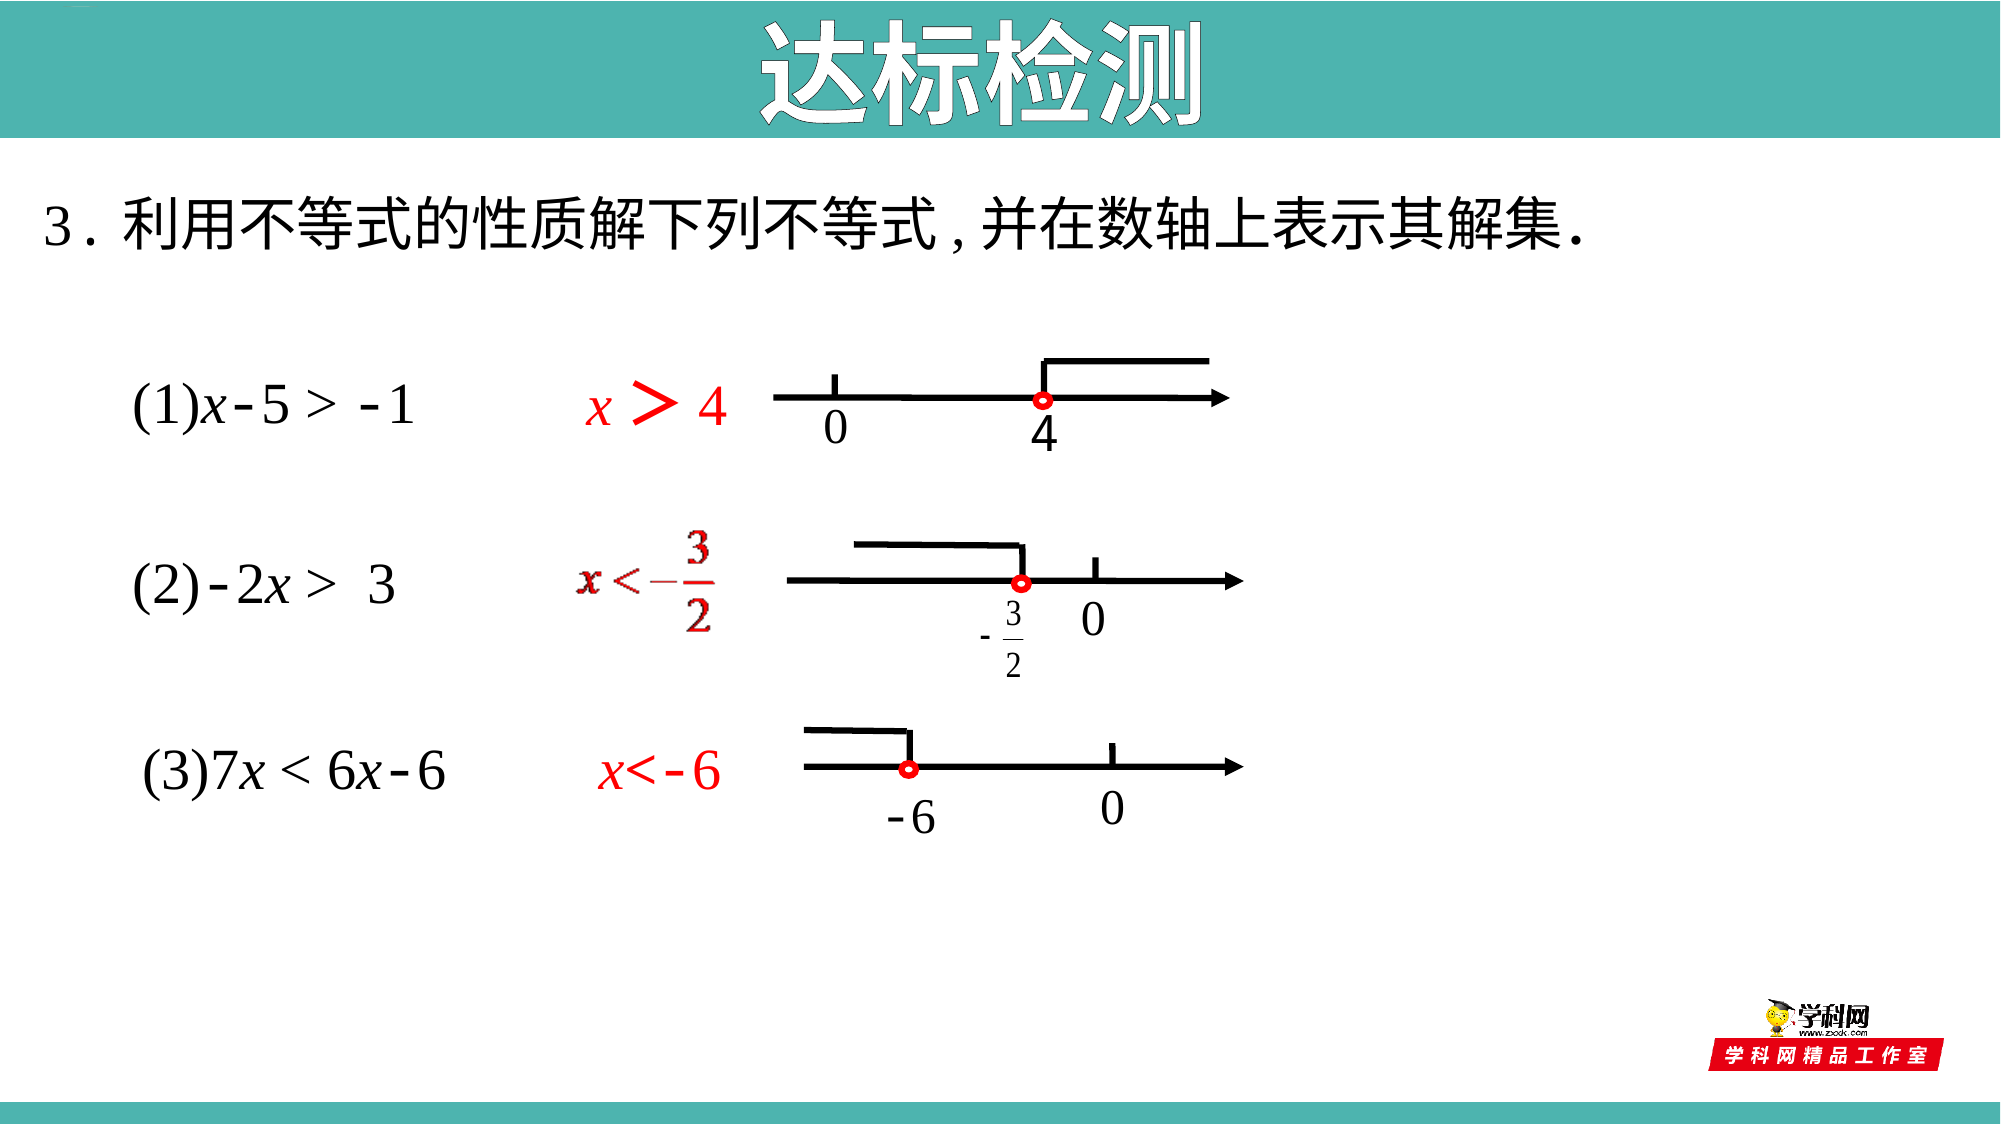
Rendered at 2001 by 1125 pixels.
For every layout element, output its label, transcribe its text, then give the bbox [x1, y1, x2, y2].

text_box x<-6 [583, 723, 915, 809]
text_box (1)x-5 > -1 [117, 358, 1021, 443]
text_box (3)7x < 6x-6 [127, 723, 583, 809]
picture [0, 1, 2001, 1124]
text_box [803, 729, 1244, 851]
text_box (3)7x < 6x-6 [915, 723, 980, 729]
text_box x＞4 [571, 360, 808, 445]
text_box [786, 544, 1244, 686]
text_box (2)-2x > 3 [723, 538, 1021, 623]
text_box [773, 361, 1230, 470]
text_box 3.利用不等式的性质解下列不等式,并在数轴上表示其解集． [29, 179, 1925, 265]
text_box 达标检测 [742, 0, 1223, 146]
text_box (2)-2x > 3 [117, 538, 570, 623]
